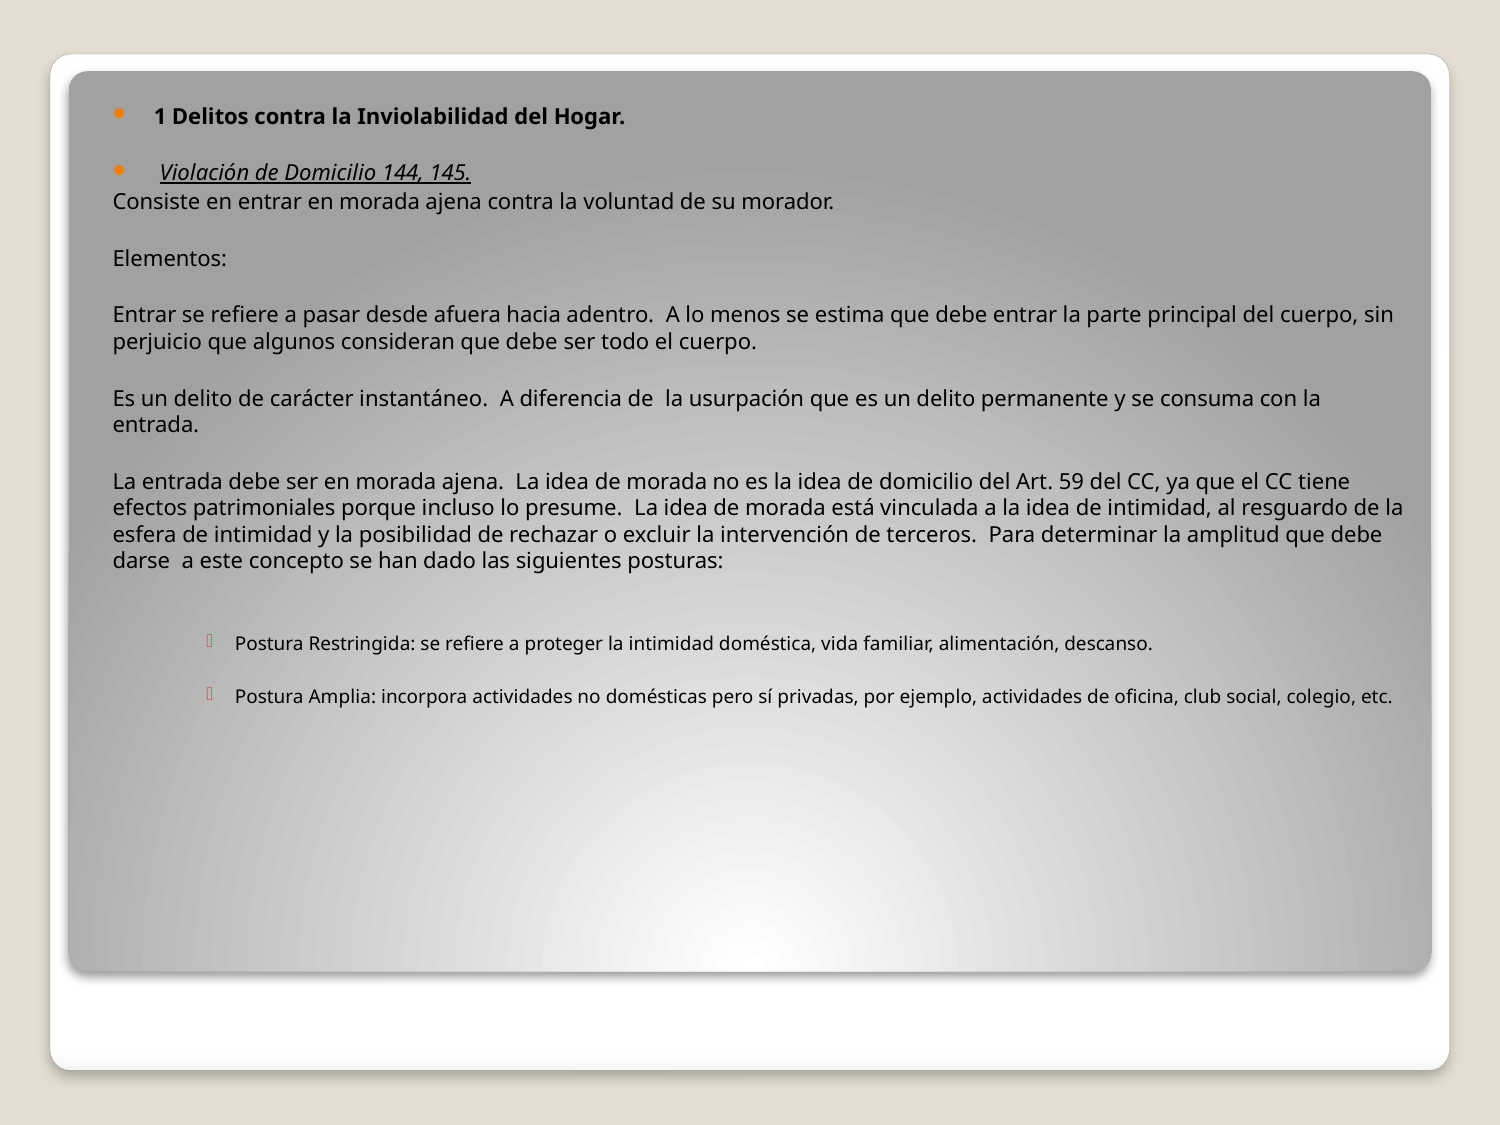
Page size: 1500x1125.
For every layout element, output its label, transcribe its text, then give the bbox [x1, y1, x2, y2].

list 1 Delitos contra la Inviolabilidad del Hogar. Violación de Domicilio 144, 145. Consiste en entrar en morada ajena contra la voluntad de su morador. Elementos: Entrar se refiere a pasar desde afuera hacia adentro. A lo menos se estima que debe entrar la parte principal del cuerpo, sin perjuicio que algunos consideran que debe ser todo el cuerpo. Es un delito de carácter instantáneo. A diferencia de la usurpación que es un delito permanente y se consuma con la entrada. La entrada debe ser en morada ajena. La idea de morada no es la idea de domicilio del Art. 59 del CC, ya que el CC tiene efectos patrimoniales porque incluso lo presume. La idea de morada está vinculada a la idea de intimidad, al resguardo de la esfera de intimidad y la posibilidad de rechazar o excluir la intervención de terceros. Para determinar la amplitud que debe darse a este concepto se han dado las siguientes posturas: Postura Restringida: se refiere a proteger la intimidad doméstica, vida familiar, alimentación, descanso. Postura Amplia: incorpora actividades no domésticas pero sí privadas, por ejemplo, actividades de oficina, club social, colegio, etc. [82, 86, 1425, 774]
